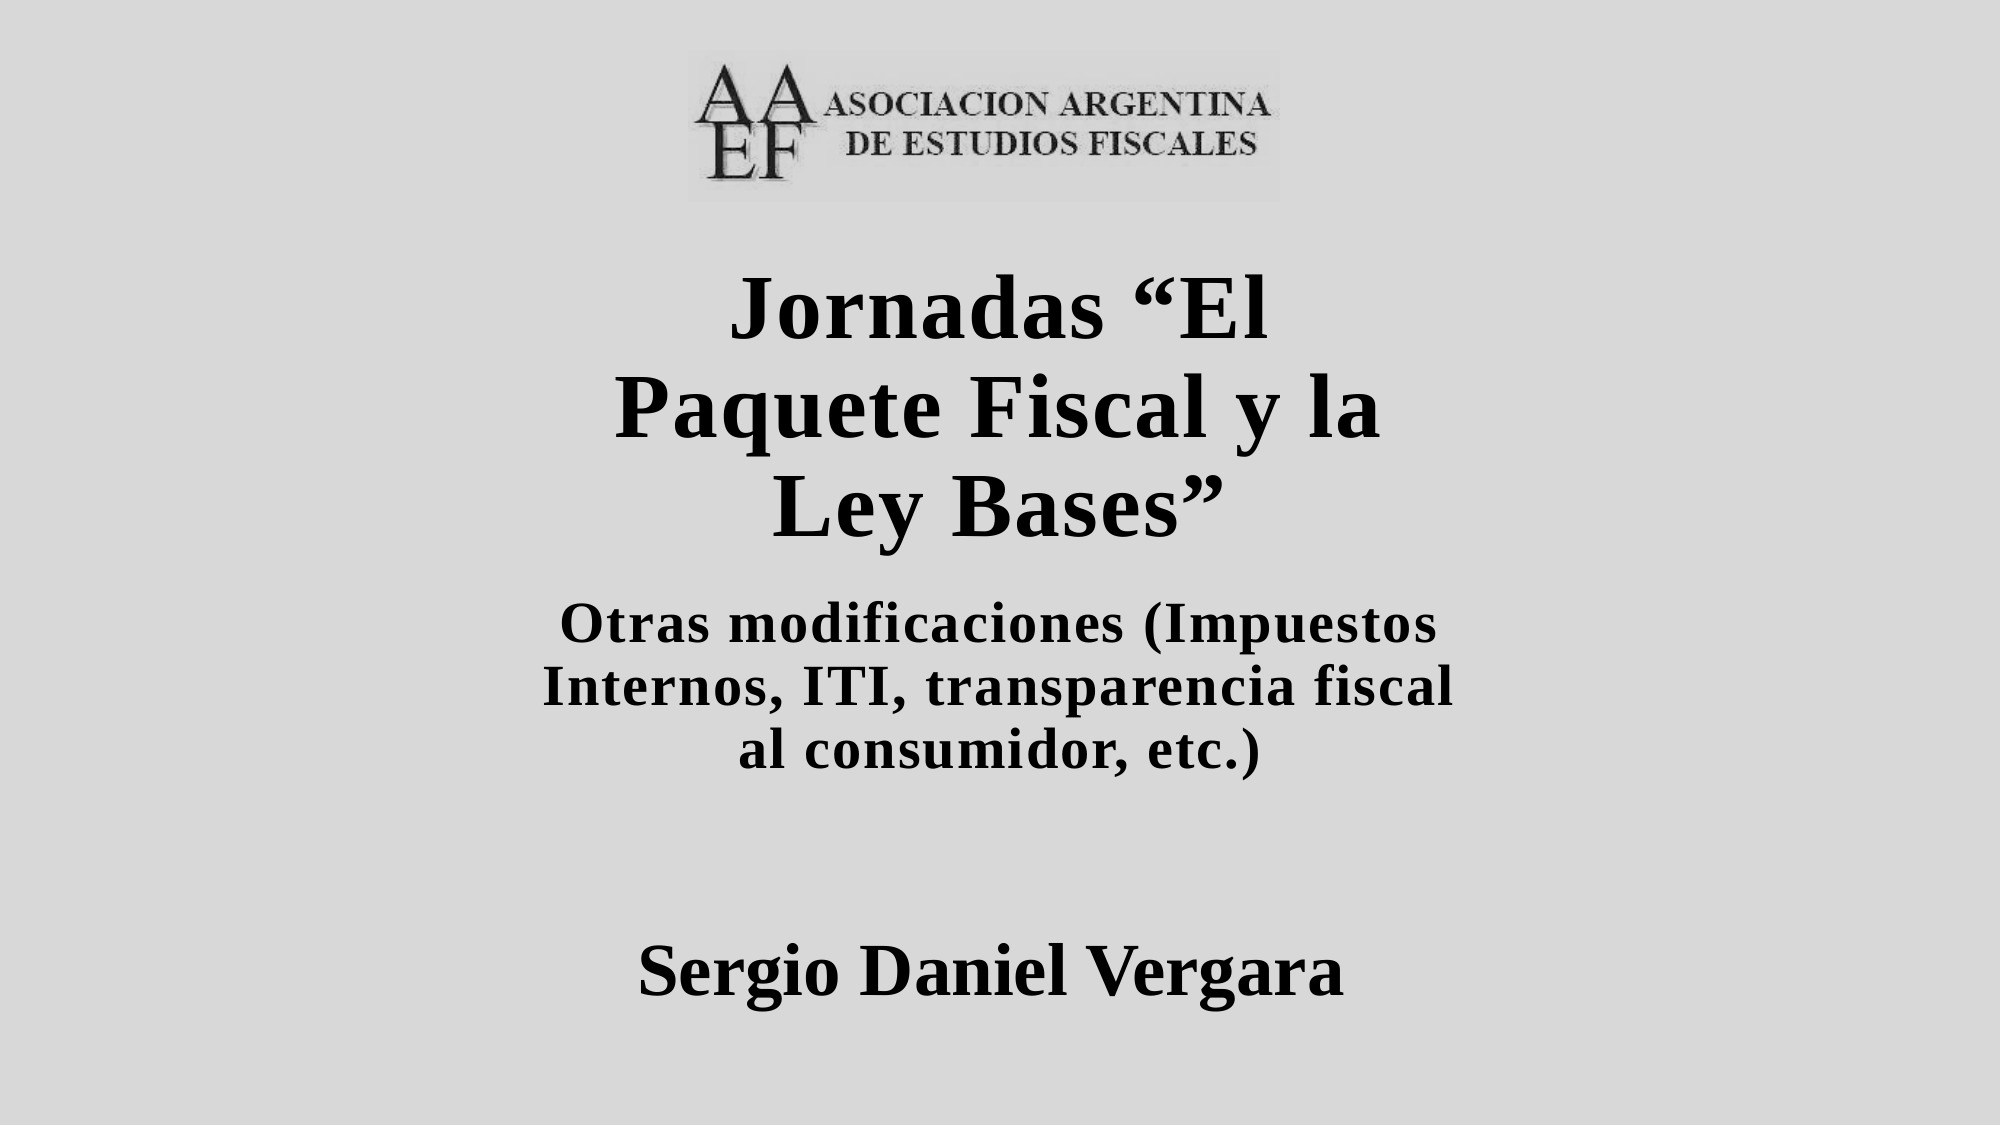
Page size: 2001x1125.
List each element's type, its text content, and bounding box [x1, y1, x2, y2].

text_box Otras modificaciones (Impuestos Internos, ITI, transparencia fiscal al consumidor, etc.) [520, 461, 1480, 912]
picture [688, 50, 1280, 202]
text_box Sergio Daniel Vergara [622, 913, 1378, 1018]
text_box Jornadas “El Paquete Fiscal y la Ley Bases” [541, 251, 1459, 461]
